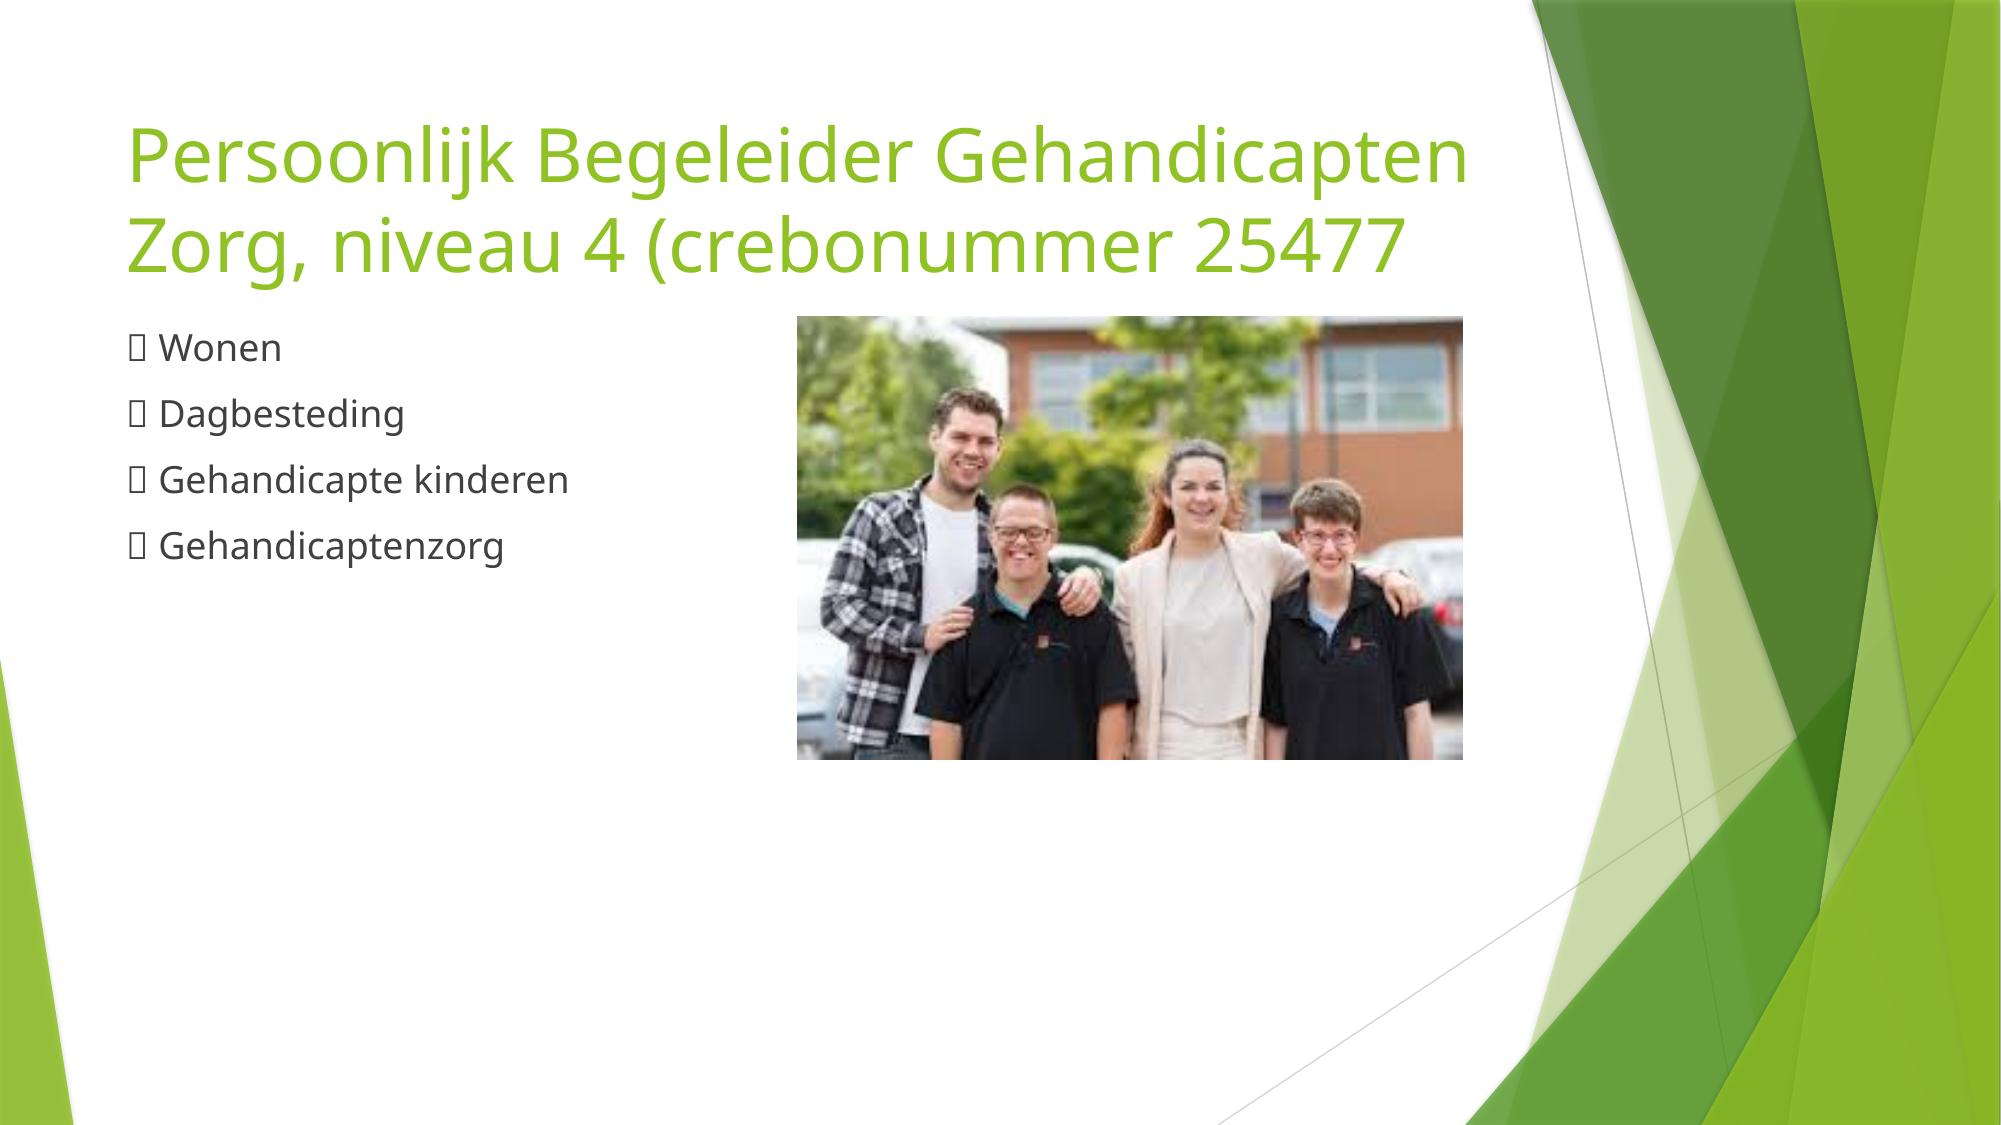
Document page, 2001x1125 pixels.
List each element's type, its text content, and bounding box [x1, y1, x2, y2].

picture [796, 316, 1463, 760]
title Persoonlijk Begeleider Gehandicapten Zorg, niveau 4 (crebonummer 25477 [111, 99, 1522, 316]
list  Wonen  Dagbesteding  Gehandicapte kinderen  Gehandicaptenzorg [111, 316, 1522, 954]
